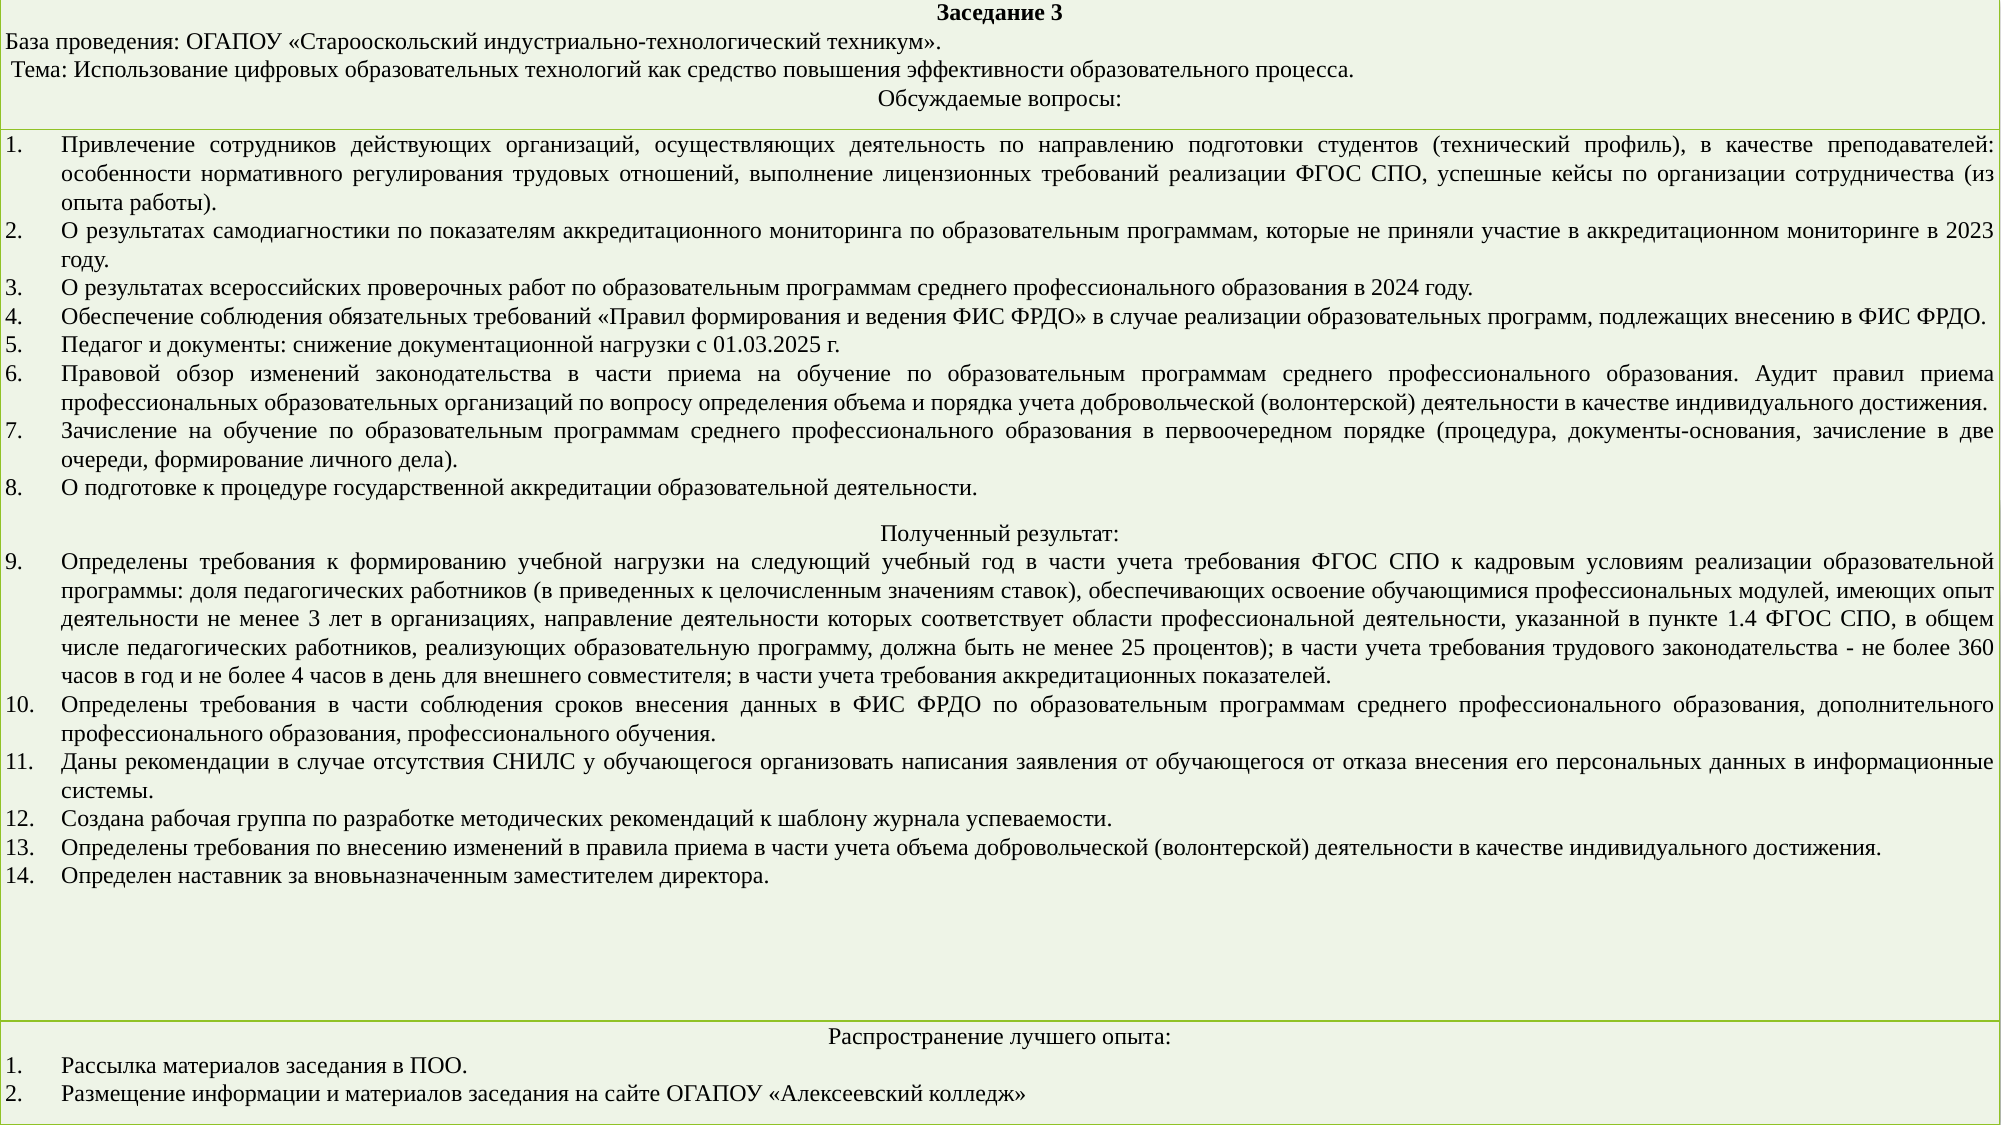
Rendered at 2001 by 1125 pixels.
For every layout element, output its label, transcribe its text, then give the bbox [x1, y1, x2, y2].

table_cell Распространение лучшего опыта: Рассылка материалов заседания в ПОО. Размещение информации и материалов заседания на сайте ОГАПОУ «Алексеевский колледж» [1, 1022, 1999, 1124]
table_cell Привлечение сотрудников действующих организаций, осуществляющих деятельность по направлению подготовки студентов (технический профиль), в качестве преподавателей: особенности нормативного регулирования трудовых отношений, выполнение лицензионных требований реализации ФГОС СПО, успешные кейсы по организации сотрудничества (из опыта работы). О результатах самодиагностики по показателям аккредитационного мониторинга по образовательным программам, которые не приняли участие в аккредитационном мониторинге в 2023 году. О результатах всероссийских проверочных работ по образовательным программам среднего профессионального образования в 2024 году. Обеспечение соблюдения обязательных требований «Правил формирования и ведения ФИС ФРДО» в случае реализации образовательных программ, подлежащих внесению в ФИС ФРДО. Педагог и документы: снижение документационной нагрузки с 01.03.2025 г. Правовой обзор изменений законодательства в части приема на обучение по образовательным программам среднего профессионального образования. Аудит правил приема профессиональных образовательных организаций по вопросу определения объема и порядка учета добровольческой (волонтерской) деятельности в качестве индивидуального достижения. Зачисление на обучение по образовательным программам среднего профессионального образования в первоочередном порядке (процедура, документы-основания, зачисление в две очереди, формирование личного дела). О подготовке к процедуре государственной аккредитации образовательной деятельности. Полученный результат: Определены требования к формированию учебной нагрузки на следующий учебный год в части учета требования ФГОС СПО к кадровым условиям реализации образовательной программы: доля педагогических работников (в приведенных к целочисленным значениям ставок), обеспечивающих освоение обучающимися профессиональных модулей, имеющих опыт деятельности не менее 3 лет в организациях, направление деятельности которых соответствует области профессиональной деятельности, указанной в пункте 1.4 ФГОС СПО, в общем числе педагогических работников, реализующих образовательную программу, должна быть не менее 25 процентов); в части учета требования трудового законодательства - не более 360 часов в год и не более 4 часов в день для внешнего совместителя; в части учета требования аккредитационных показателей. Определены требования в части соблюдения сроков внесения данных в ФИС ФРДО по образовательным программам среднего профессионального образования, дополнительного профессионального образования, профессионального обучения. Даны рекомендации в случае отсутствия СНИЛС у обучающегося организовать написания заявления от обучающегося от отказа внесения его персональных данных в информационные системы. Создана рабочая группа по разработке методических рекомендаций к шаблону журнала успеваемости. Определены требования по внесению изменений в правила приема в части учета объема добровольческой (волонтерской) деятельности в качестве индивидуального достижения. Определен наставник за вновьназначенным заместителем директора. [1, 130, 1999, 1020]
table_header Заседание 3 База проведения: ОГАПОУ «Старооскольский индустриально-технологический техникум». Тема: Использование цифровых образовательных технологий как средство повышения эффективности образовательного процесса. Обсуждаемые вопросы: [1, 0, 1999, 129]
